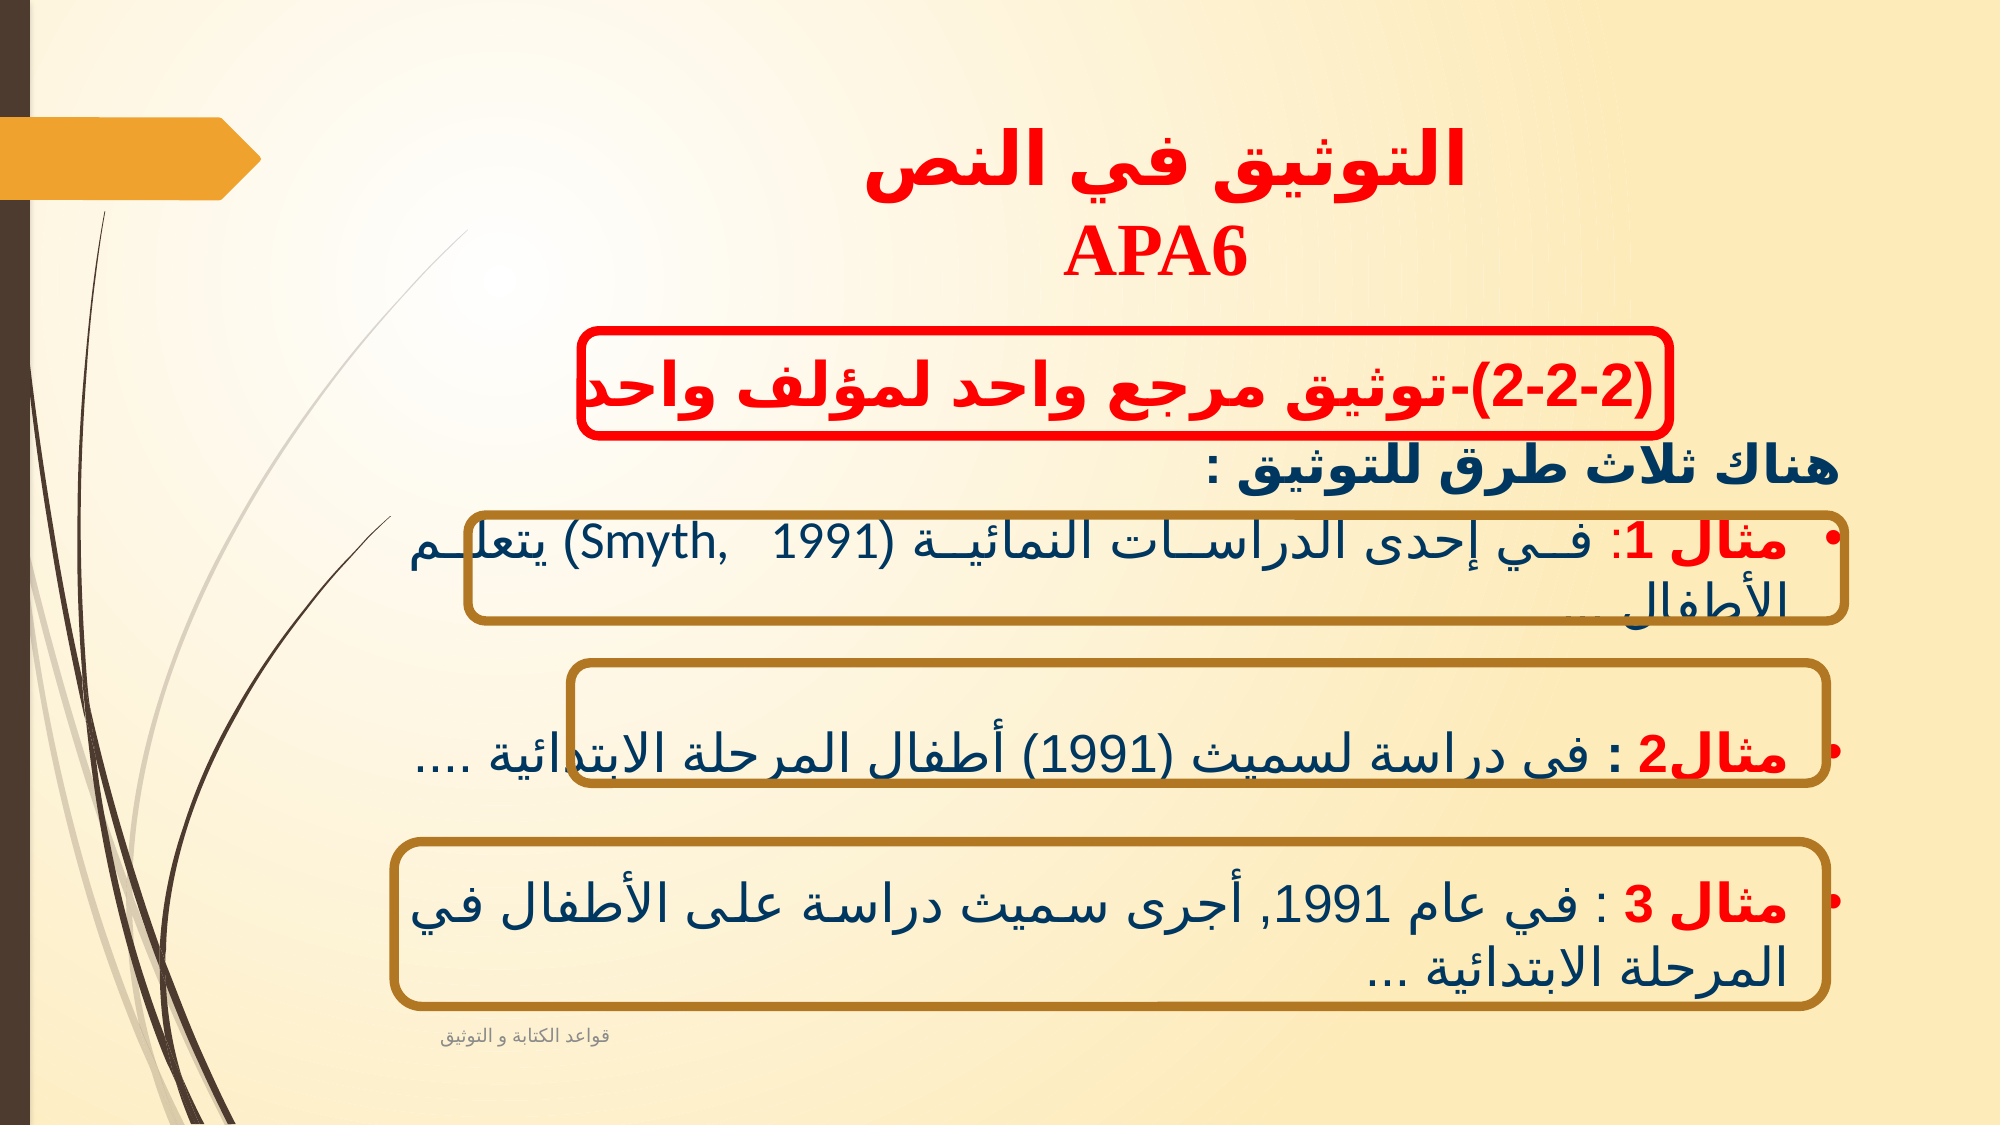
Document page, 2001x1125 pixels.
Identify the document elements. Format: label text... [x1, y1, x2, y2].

text_box [569, 661, 1828, 785]
title التوثيق في النص APA6 [425, 102, 1888, 313]
text_box [392, 840, 1828, 1008]
text_box [466, 513, 1846, 623]
footer قواعد الكتابة و التوثيق [424, 1008, 1675, 1067]
list (2-2-2)-توثيق مرجع واحد لمؤلف واحد هناك ثلاث طرق للتوثيق : مثال 1: في إحدى الدراسات النمائية (Smyth, 1991) يتعلم الأطفال ... مثال2 : في دراسة لسميث (1991) أطفال المرحلة الابتدائية .... مثال 3 : في عام 1991, أجرى سميث دراسة على الأطفال في المرحلة الابتدائية ... [394, 337, 1857, 1067]
text_box [579, 329, 1671, 438]
